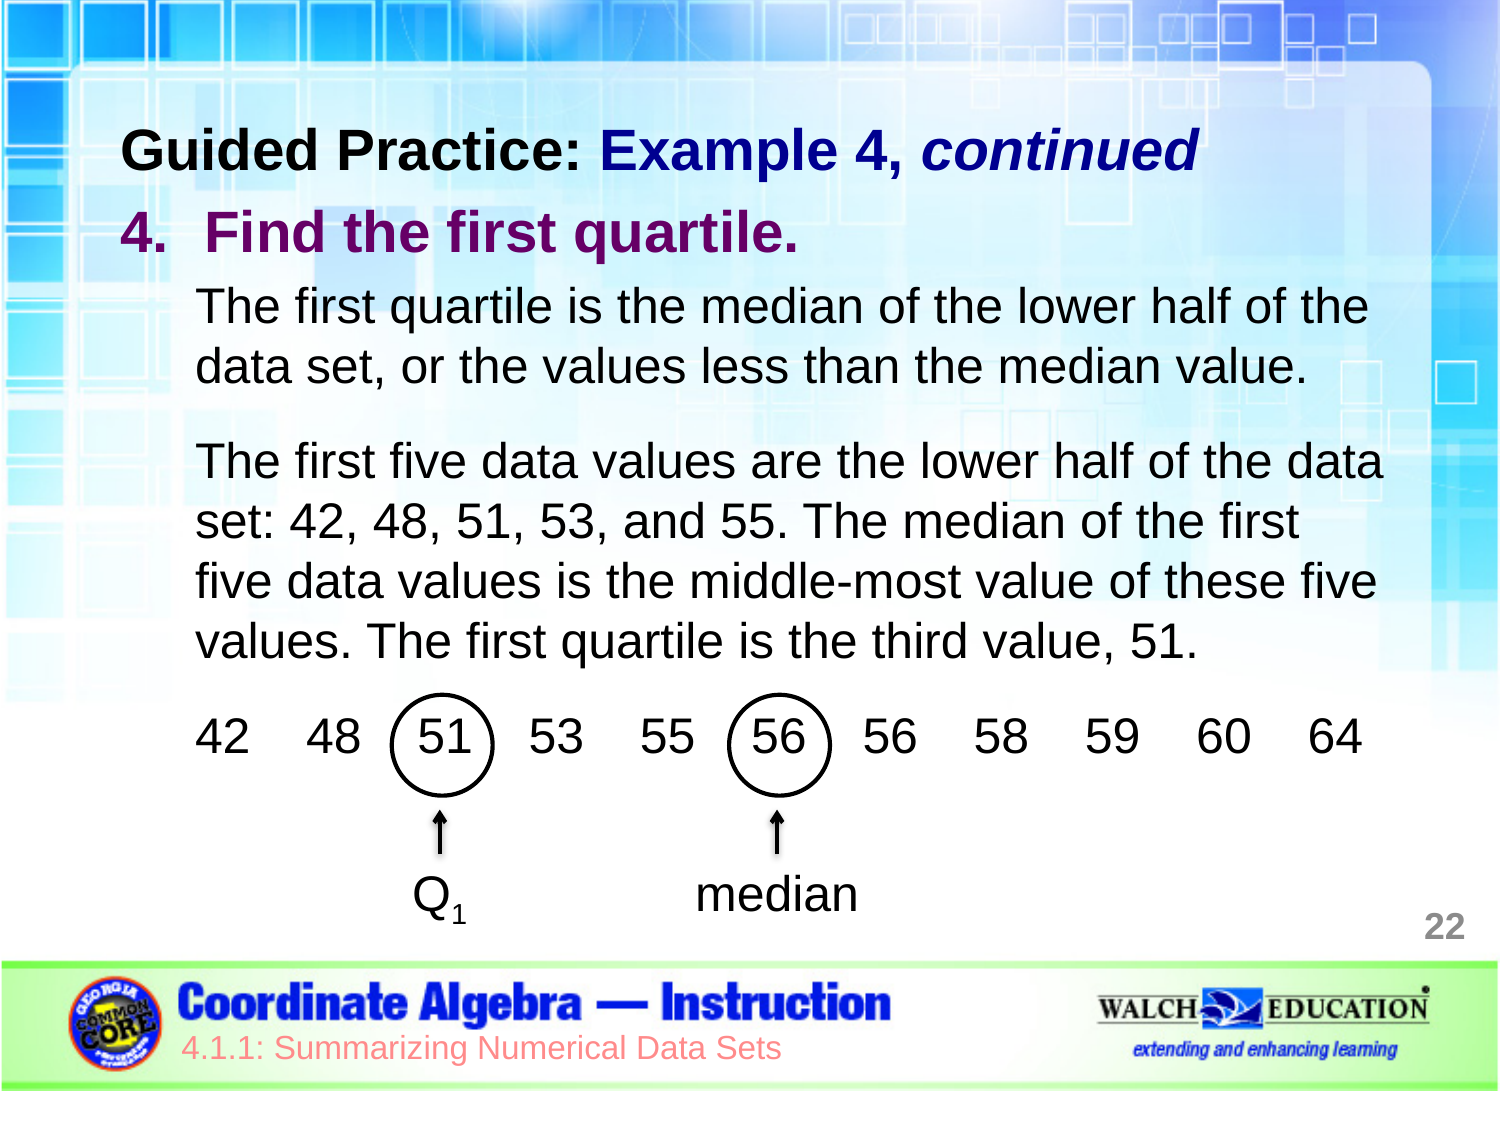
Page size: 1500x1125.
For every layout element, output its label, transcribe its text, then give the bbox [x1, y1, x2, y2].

text_box Q1 [298, 854, 582, 938]
slide_number 22 [1361, 901, 1481, 949]
subtitle Guided Practice: Example 4, continued Find the first quartile. The first quartile is the median of the lower half of the data set, or the values less than the median value. The first five data values are the lower half of the data set: 42, 48, 51, 53, and 55. The median of the first five data values is the middle-most value of these five values. The first quartile is the third value, 51. 42 48 51 53 55 56 56 58 59 60 64 [105, 105, 1407, 925]
text_box [726, 692, 833, 798]
text_box [389, 692, 495, 798]
text_box median [635, 854, 919, 929]
picture [1, 0, 1500, 1091]
footer 4.1.1: Summarizing Numerical Data Sets [166, 1024, 1080, 1069]
